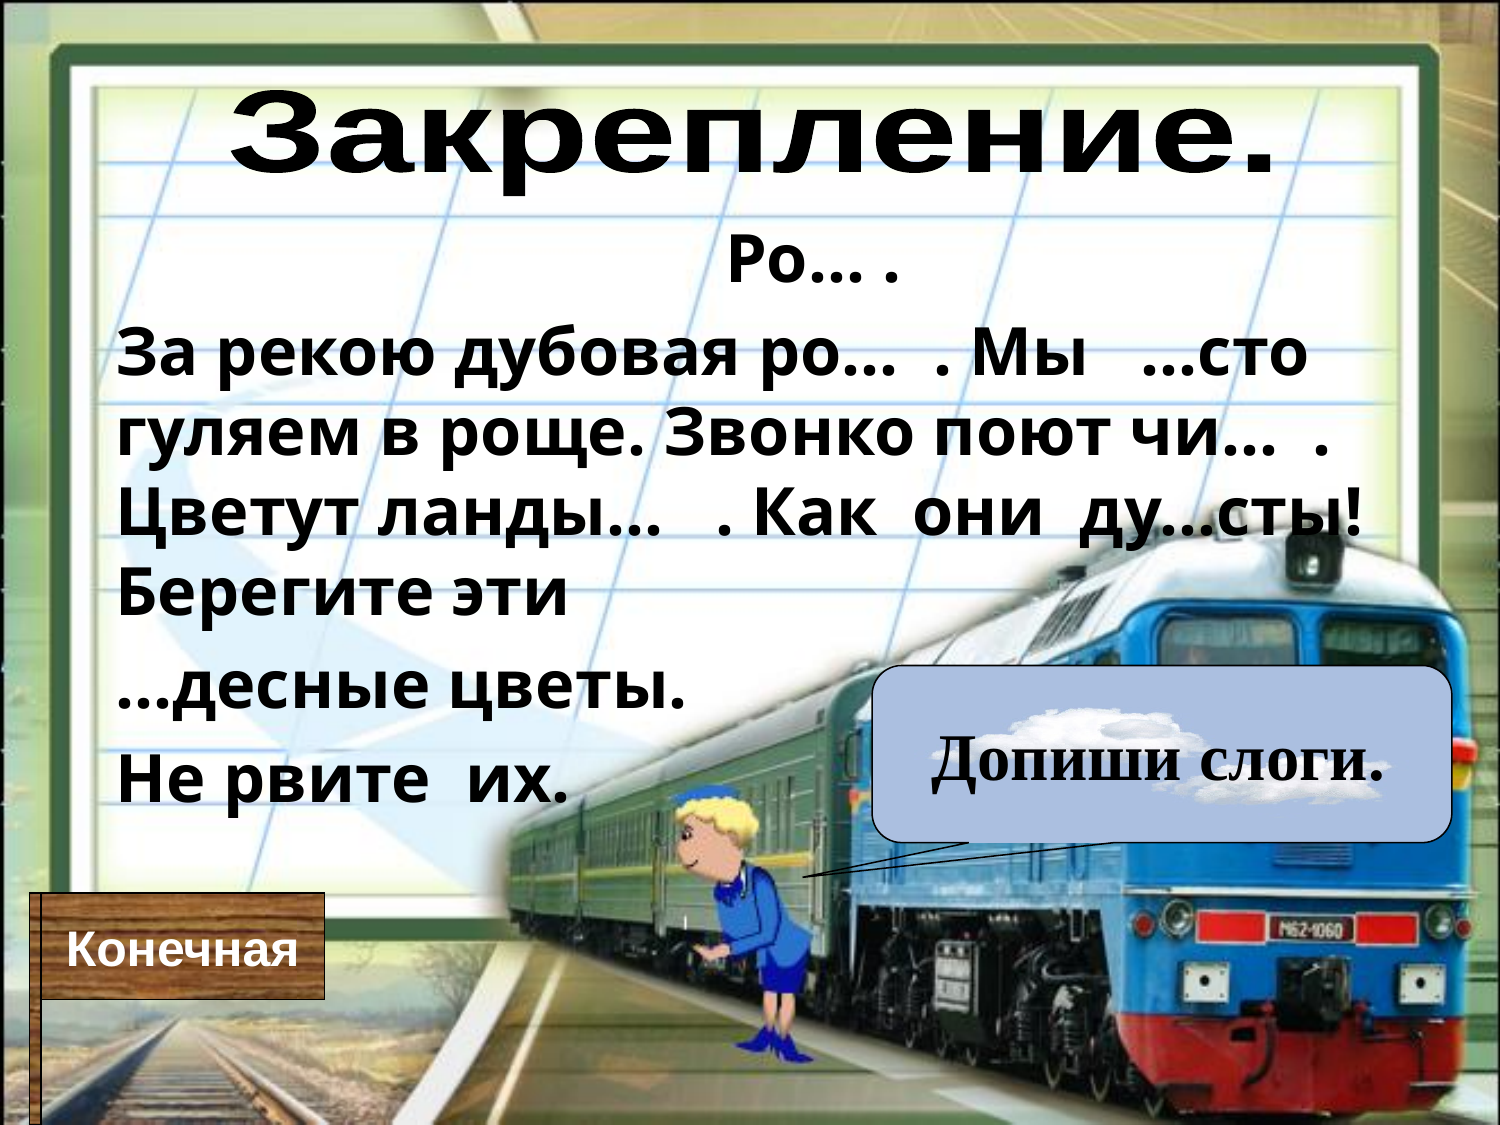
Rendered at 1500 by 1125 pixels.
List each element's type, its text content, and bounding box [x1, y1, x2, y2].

text_box [29, 893, 41, 1125]
picture [1452, 639, 1456, 723]
text_box [802, 665, 1452, 878]
text_box Допиши слоги. [892, 706, 1425, 801]
text_box Конечная [41, 893, 325, 1000]
subtitle Ро… . За рекою дубовая ро… . Мы …сто гуляем в роще. Звонко поют чи… . Цветут ланды… . Как они ду…сты! Берегите эти …десные цветы. Не рвите их. [100, 208, 1452, 1083]
picture [0, 0, 1500, 1125]
